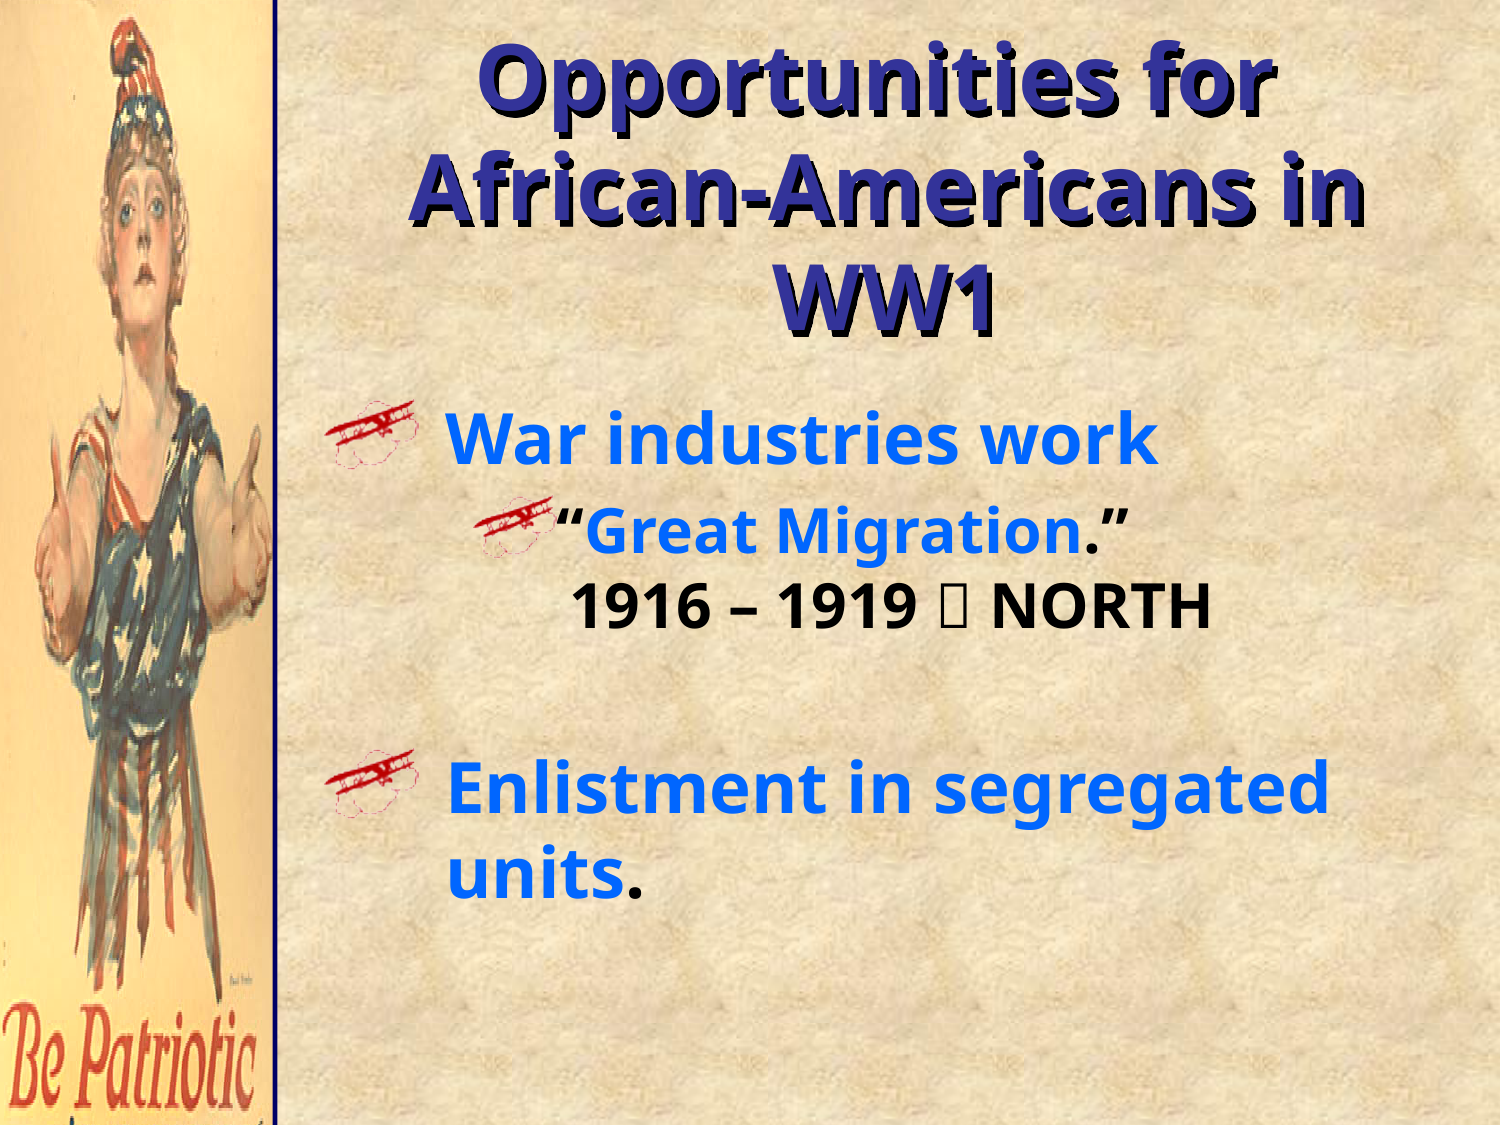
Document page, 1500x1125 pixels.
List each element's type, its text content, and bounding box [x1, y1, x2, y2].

picture [278, 0, 1500, 1125]
text_box War industries work “Great Migration.” 1916 – 1919  NORTH Enlistment in segregated units. [299, 287, 1438, 1050]
picture [0, 0, 272, 1125]
title Opportunities for African-Americans in WW1 [312, 62, 1463, 305]
